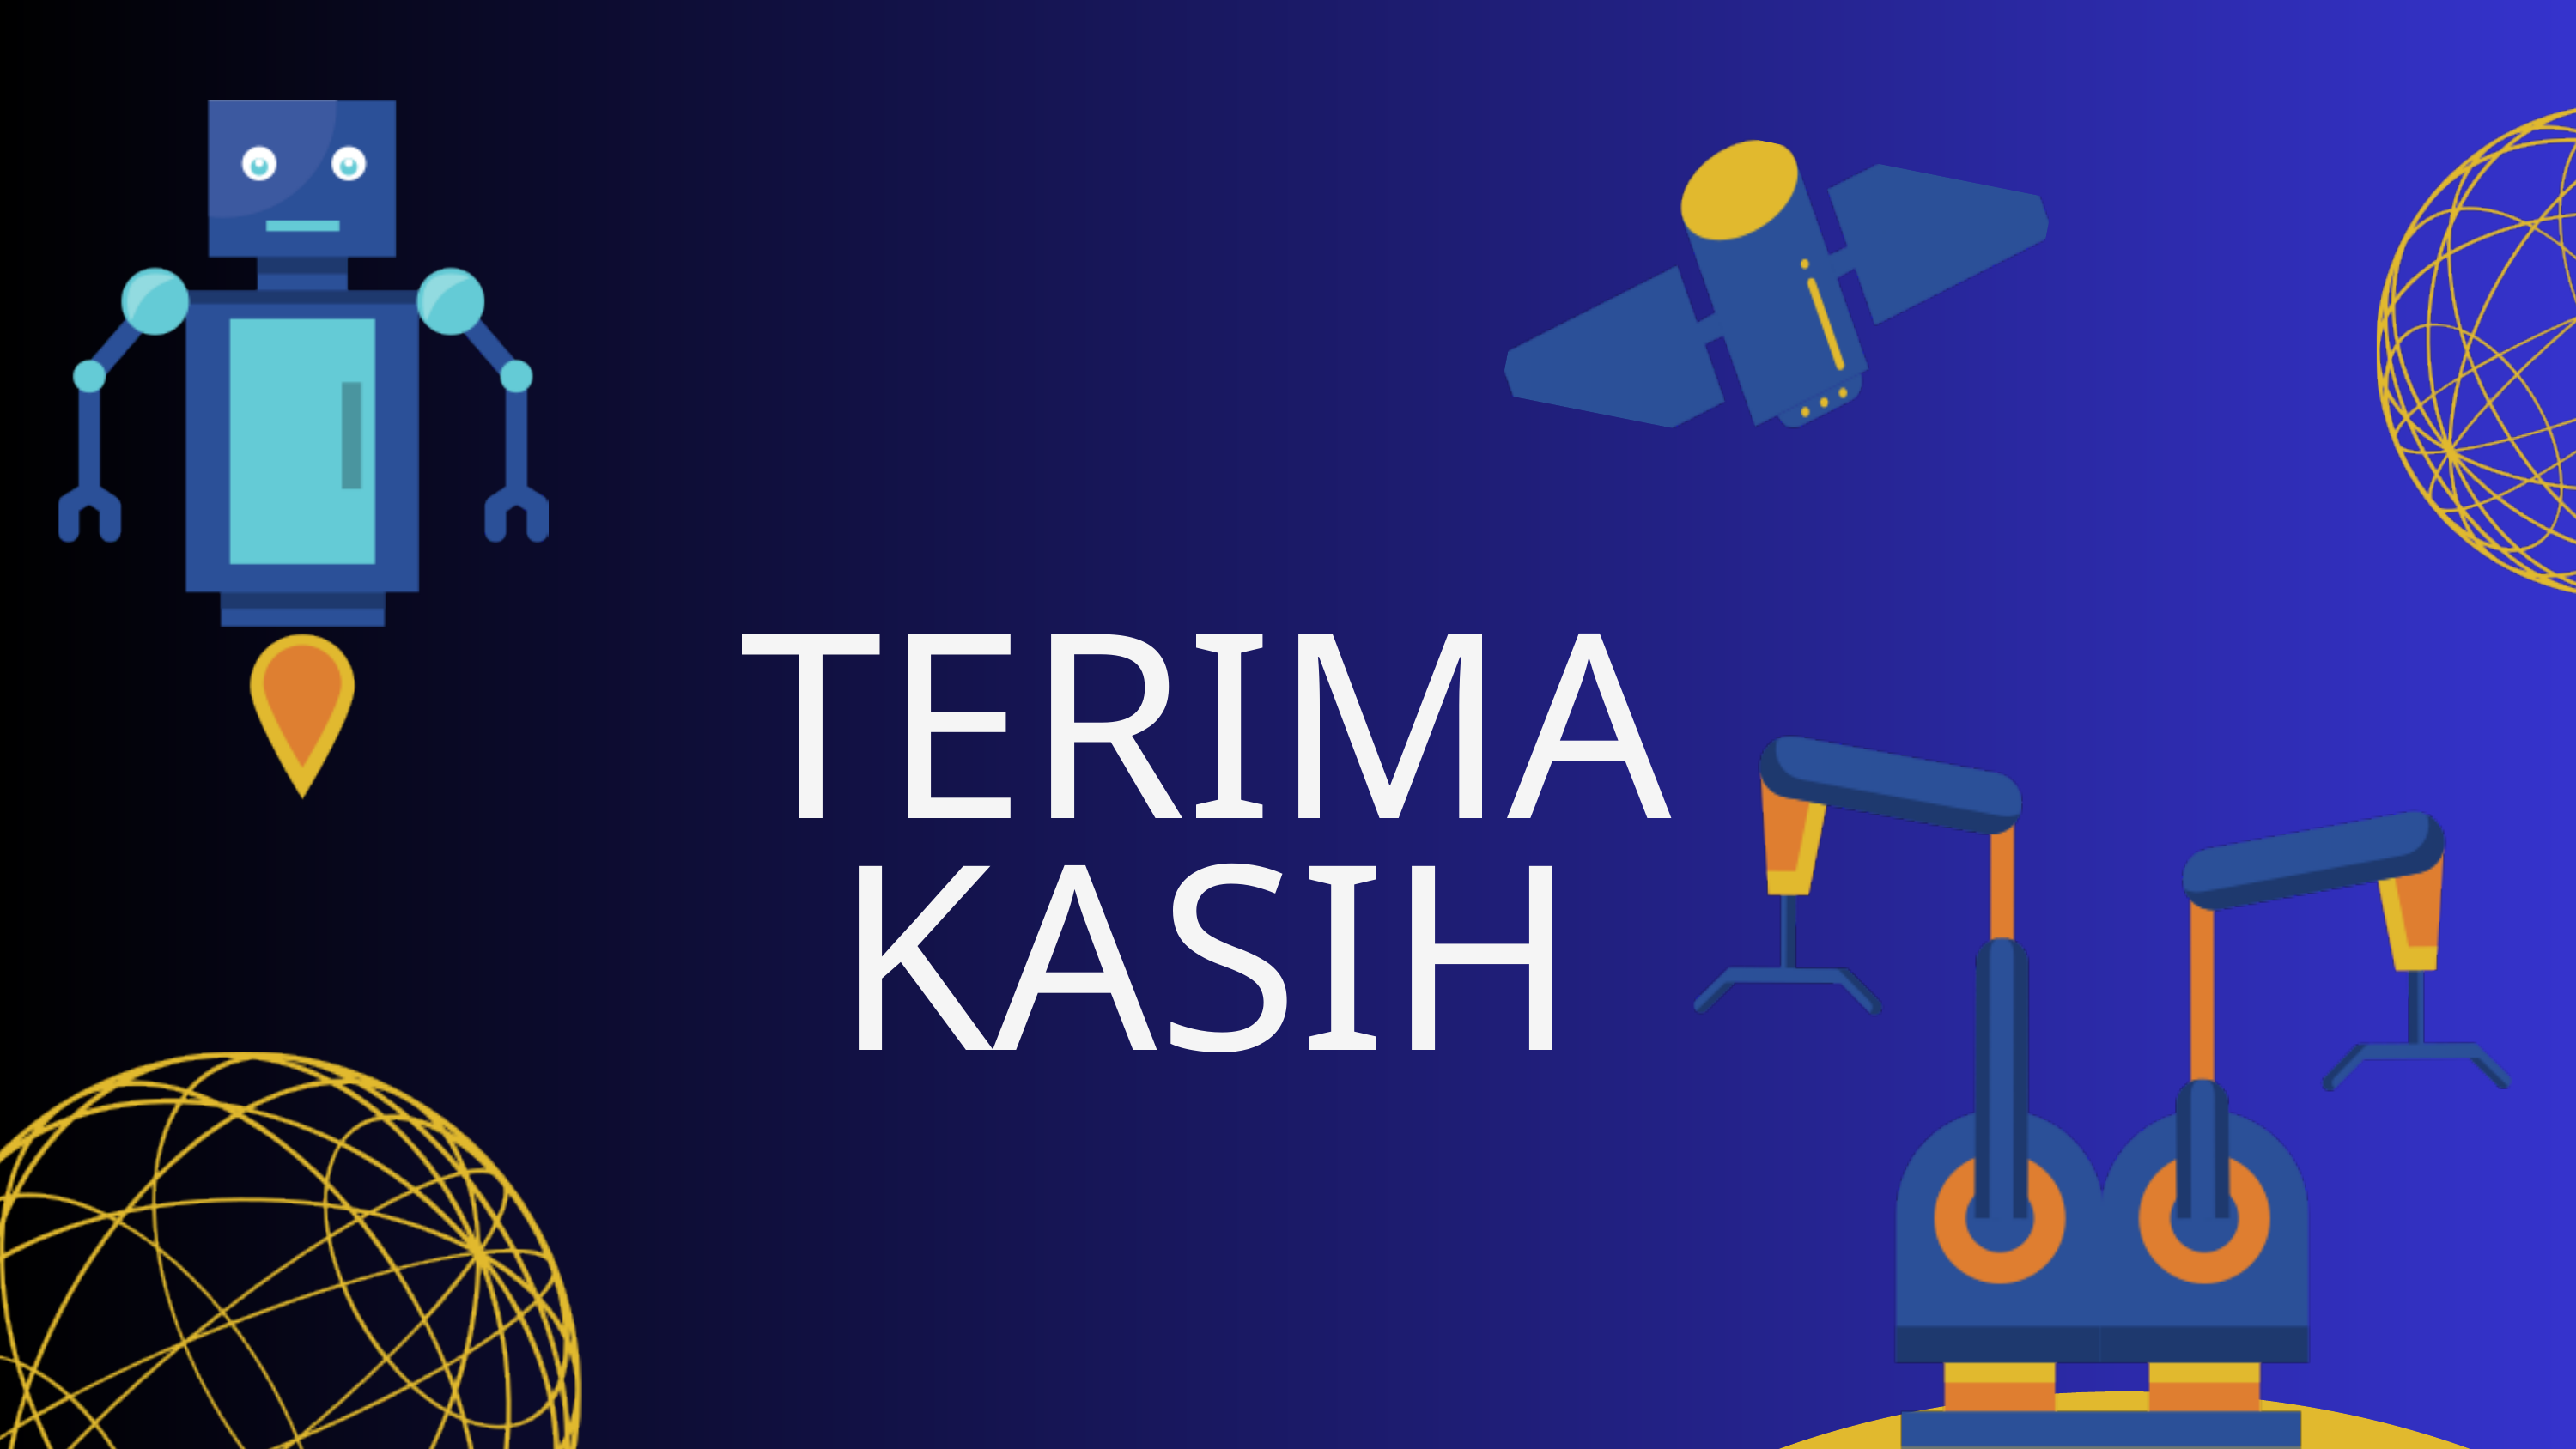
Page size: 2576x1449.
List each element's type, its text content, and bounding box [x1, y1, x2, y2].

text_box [1456, 1391, 2576, 1449]
text_box TERIMA KASIH [241, 638, 2170, 1102]
text_box [0, 1052, 582, 1449]
text_box [58, 100, 549, 802]
text_box [2376, 104, 2576, 598]
text_box [1499, 100, 2054, 493]
text_box [1693, 734, 2512, 1390]
